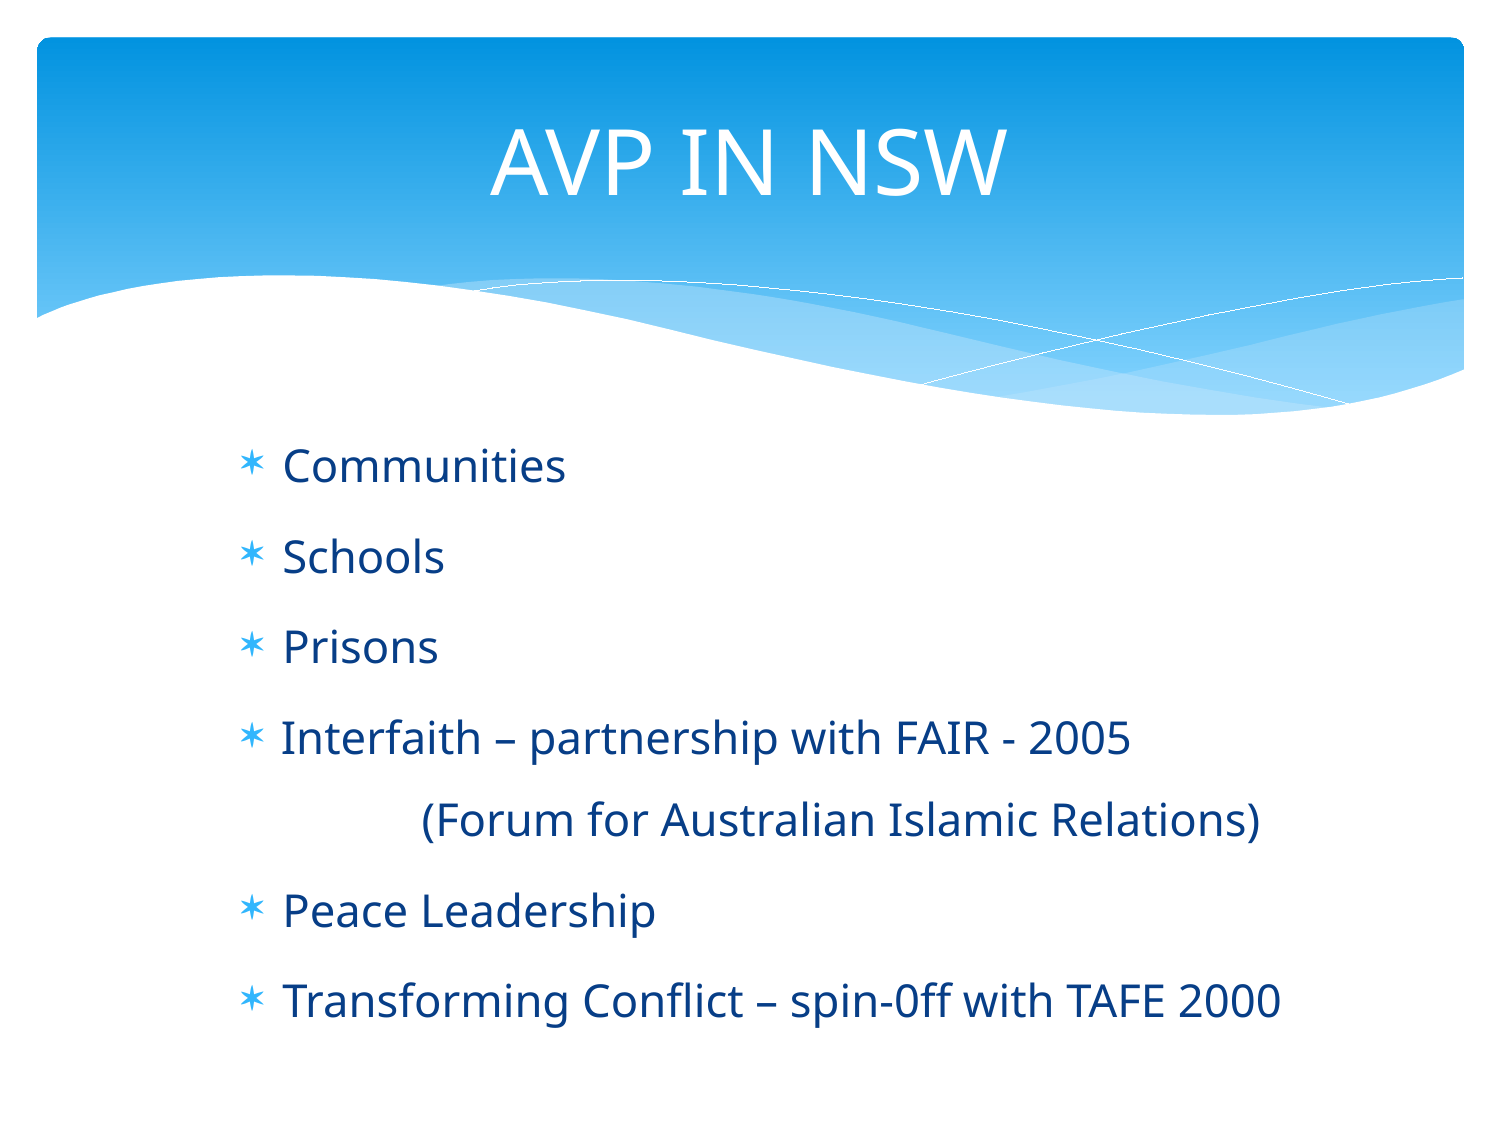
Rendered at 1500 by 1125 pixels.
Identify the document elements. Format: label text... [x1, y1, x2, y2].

title AVP IN NSW [75, 55, 1425, 261]
list Communities Schools Prisons Interfaith – partnership with FAIR - 2005 (Forum for Australian Islamic Relations) Peace Leadership Transforming Conflict – spin-0ff with TAFE 2000 [226, 402, 1307, 1040]
